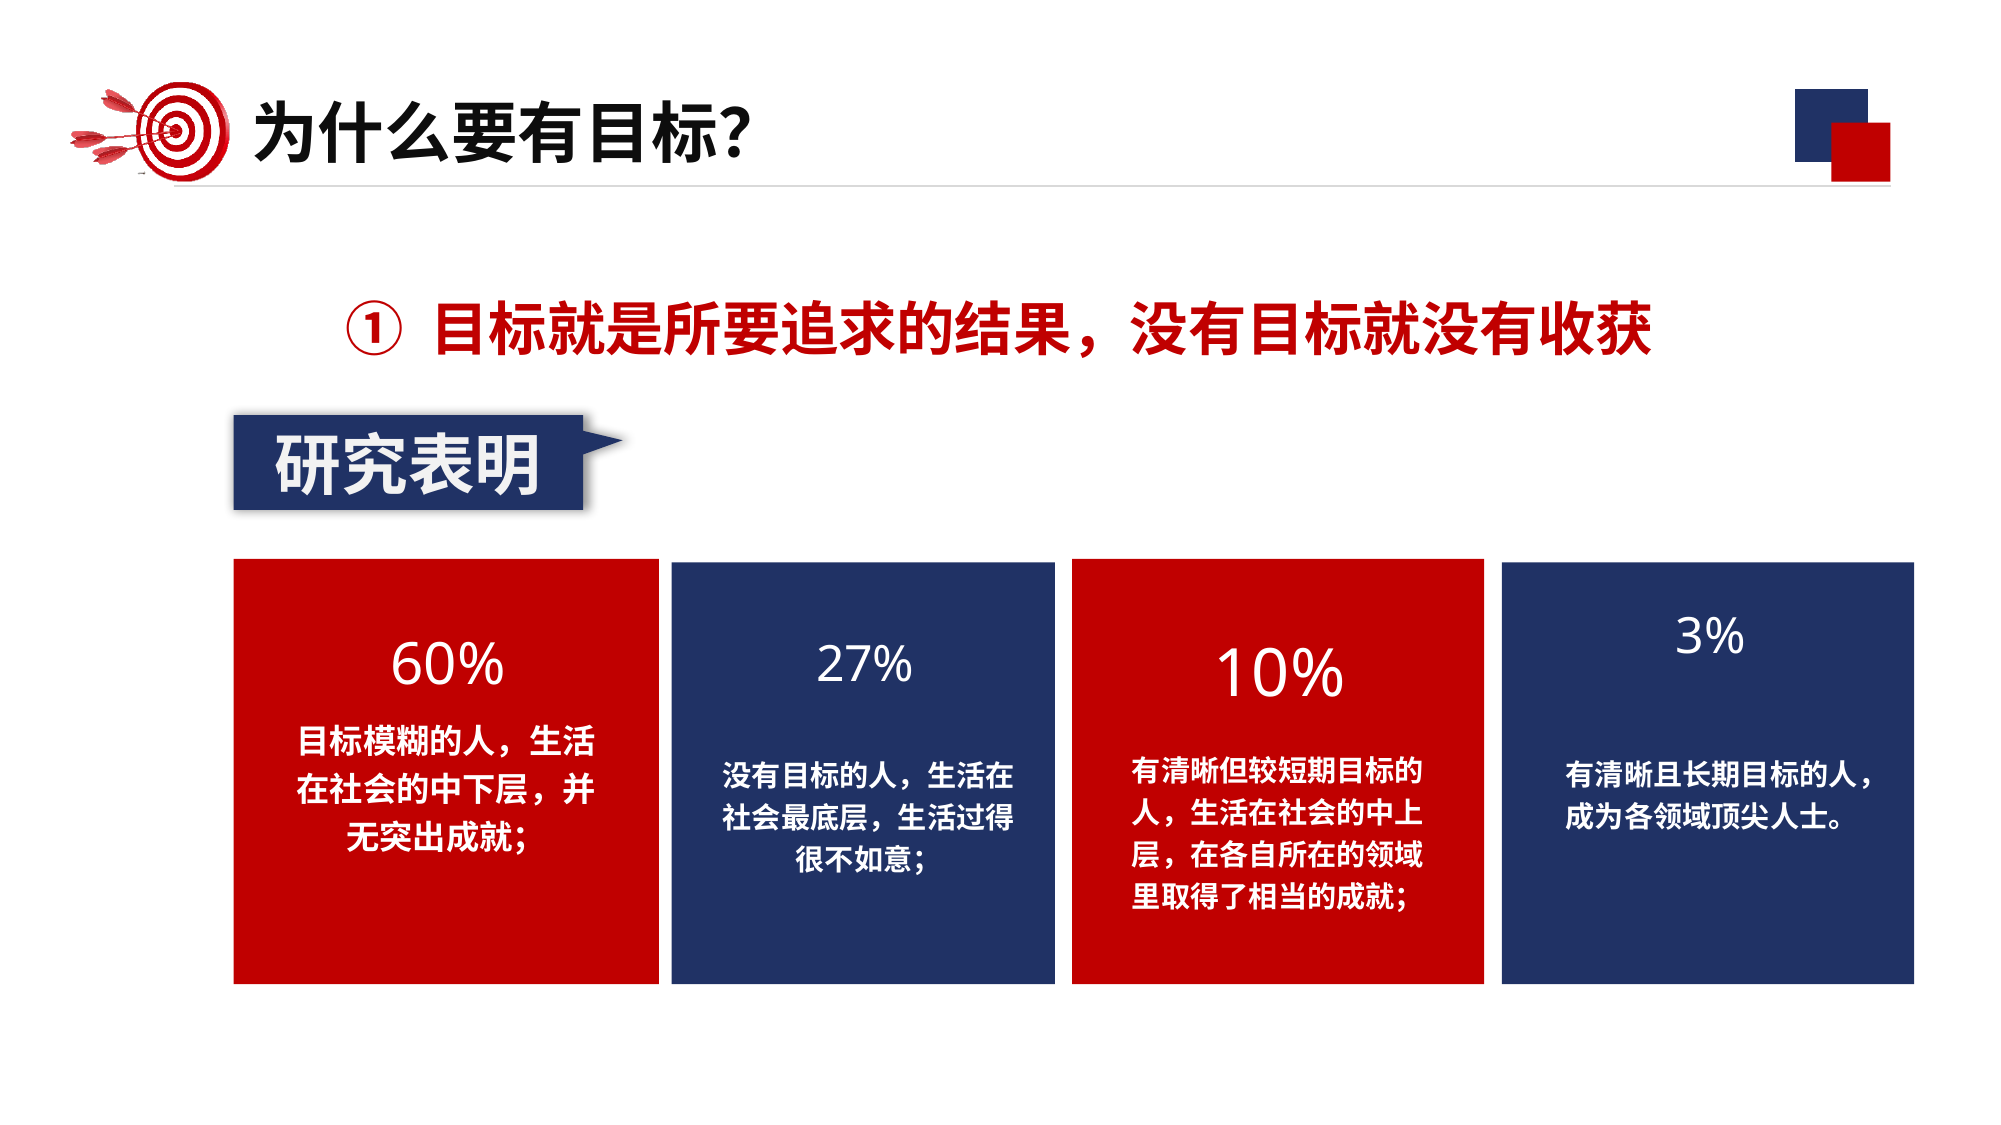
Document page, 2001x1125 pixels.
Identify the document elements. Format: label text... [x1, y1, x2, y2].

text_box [1501, 562, 1915, 985]
text_box 为什么要有目标？ [236, 83, 800, 179]
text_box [1071, 558, 1485, 985]
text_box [1795, 89, 1891, 182]
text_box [233, 558, 659, 985]
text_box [671, 562, 1055, 985]
picture [66, 69, 234, 184]
text_box ① 目标就是所要追求的结果，没有目标就没有收获 [330, 285, 1670, 370]
text_box 研究表明 [233, 415, 623, 510]
